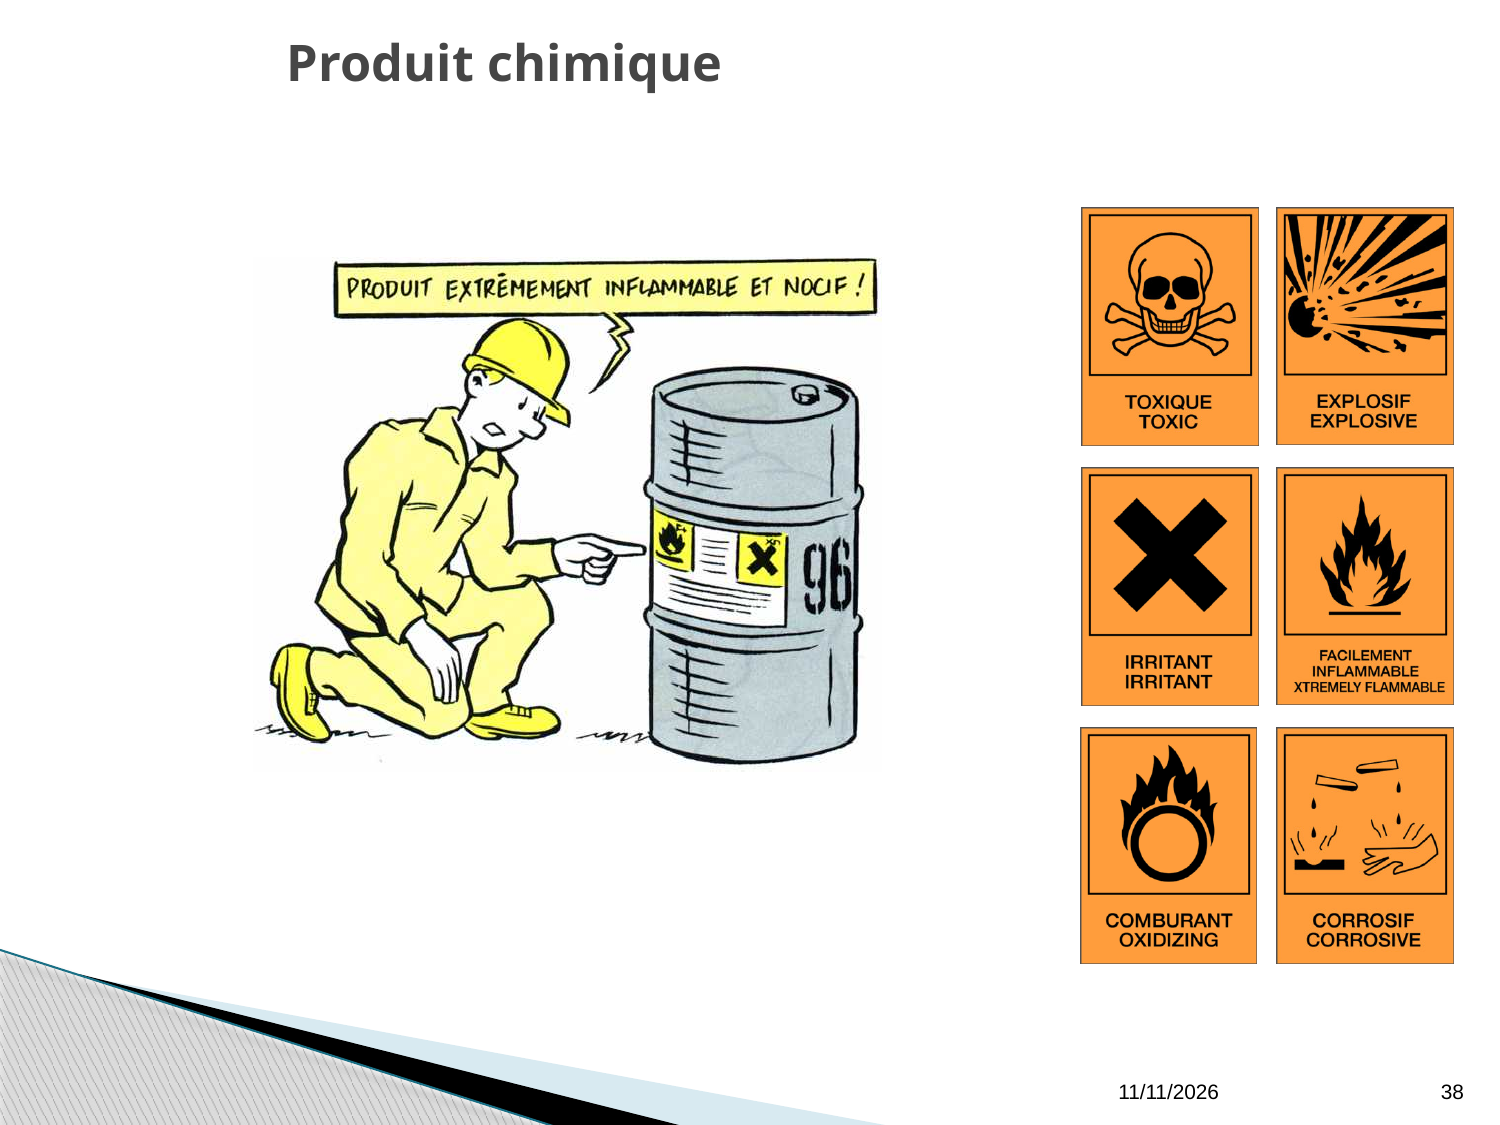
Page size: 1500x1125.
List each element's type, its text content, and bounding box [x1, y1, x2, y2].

picture [253, 257, 882, 772]
slide_number 37 [1418, 1051, 1479, 1112]
picture [1080, 467, 1259, 706]
picture [1276, 727, 1454, 965]
picture [1080, 727, 1258, 965]
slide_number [1103, 1051, 1418, 1112]
title Produit chimique [271, 22, 1431, 99]
picture [1276, 467, 1454, 705]
picture [1276, 207, 1454, 445]
picture [1080, 207, 1259, 446]
